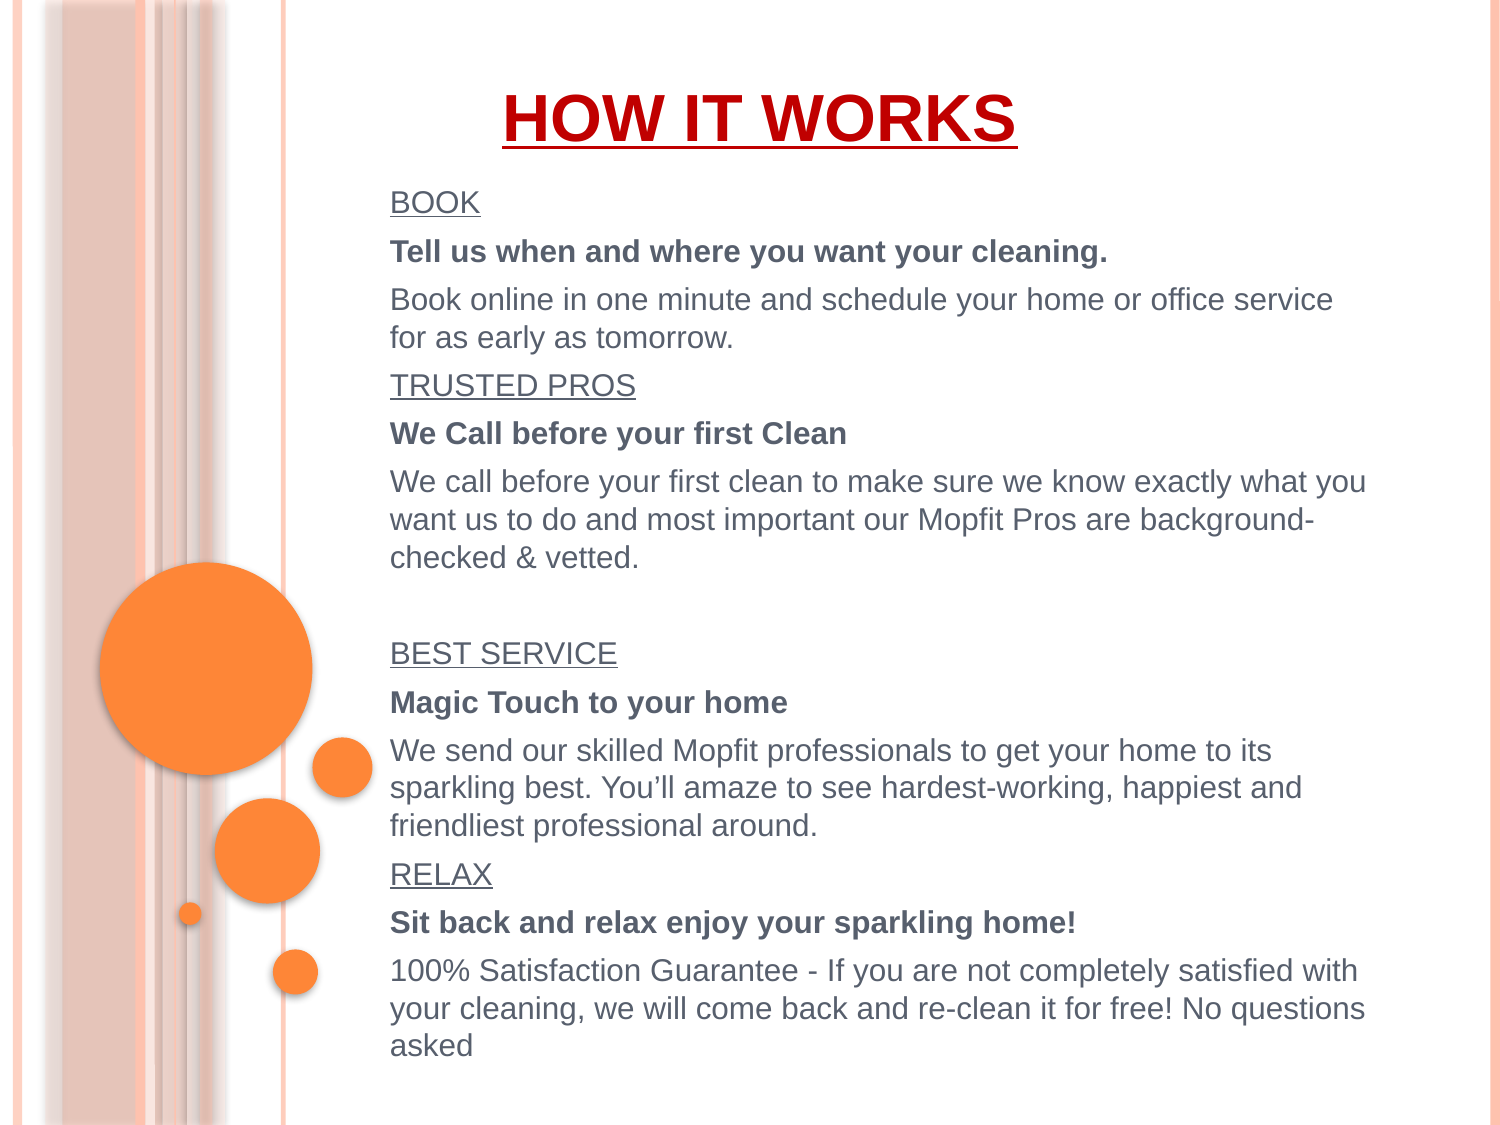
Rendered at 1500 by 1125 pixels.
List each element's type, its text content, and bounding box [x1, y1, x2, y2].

subtitle BOOK Tell us when and where you want your cleaning. Book online in one minute and schedule your home or office service for as early as tomorrow. TRUSTED PROS We Call before your first Clean We call before your first clean to make sure we know exactly what you want us to do and most important our Mopfit Pros are background-checked & vetted. BEST SERVICE Magic Touch to your home We send our skilled Mopfit professionals to get your home to its sparkling best. You’ll amaze to see hardest-working, happiest and friendliest professional around. RELAX Sit back and relax enjoy your sparkling home! 100% Satisfaction Guarantee - If you are not completely satisfied with your cleaning, we will come back and re-clean it for free! No questions asked [375, 174, 1388, 1075]
title How it works [487, 37, 1388, 163]
